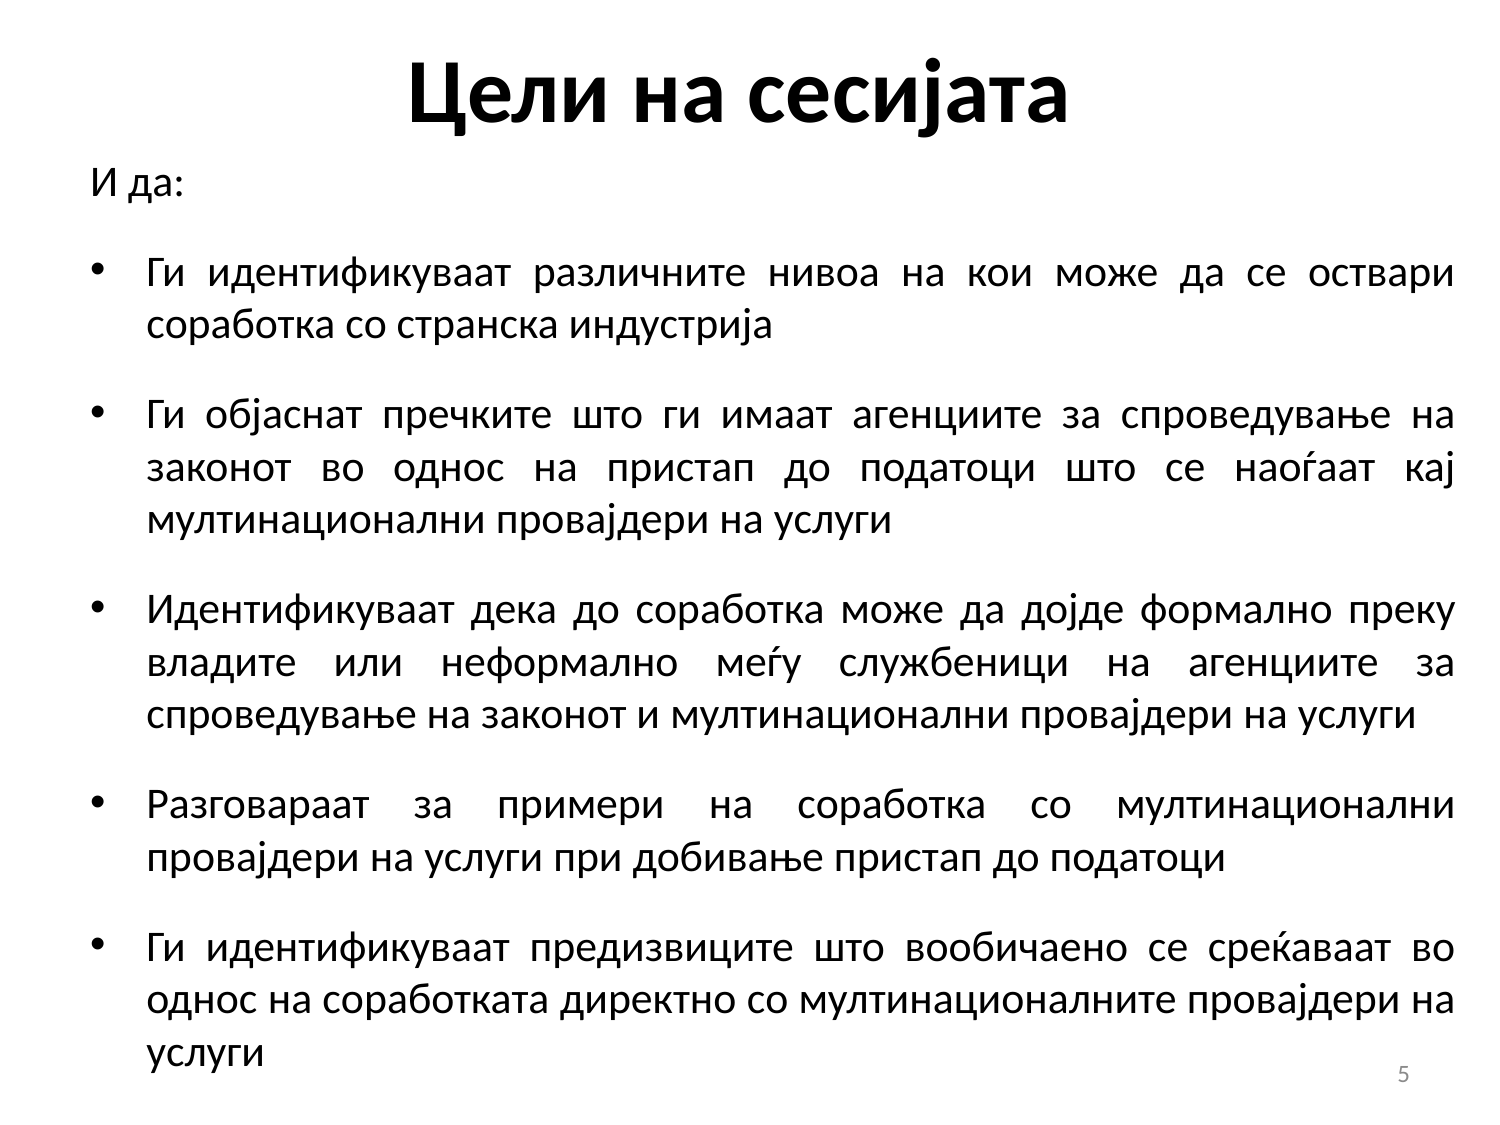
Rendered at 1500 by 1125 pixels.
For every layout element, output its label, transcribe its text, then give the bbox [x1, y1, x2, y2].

slide_number 5 [1074, 1042, 1425, 1103]
title Цели на сесијата [75, 23, 1425, 151]
list И да: Ги идентификуваат различните нивоа на кои може да се оствари соработка со странска индустрија Ги објаснат пречките што ги имаат агенциите за спроведување на законот во однос на пристап до податоци што се наоѓаат кај мултинационални провајдери на услуги Идентификуваат дека до соработка може да дојде формално преку владите или неформално меѓу службеници на агенциите за спроведување на законот и мултинационални провајдери на услуги Разговараат за примери на соработка со мултинационални провајдери на услуги при добивање пристап до податоци Ги идентификуваат предизвиците што вообичаено се среќаваат во однос на соработката директно со мултинационалните провајдери на услуги [75, 145, 1472, 1046]
